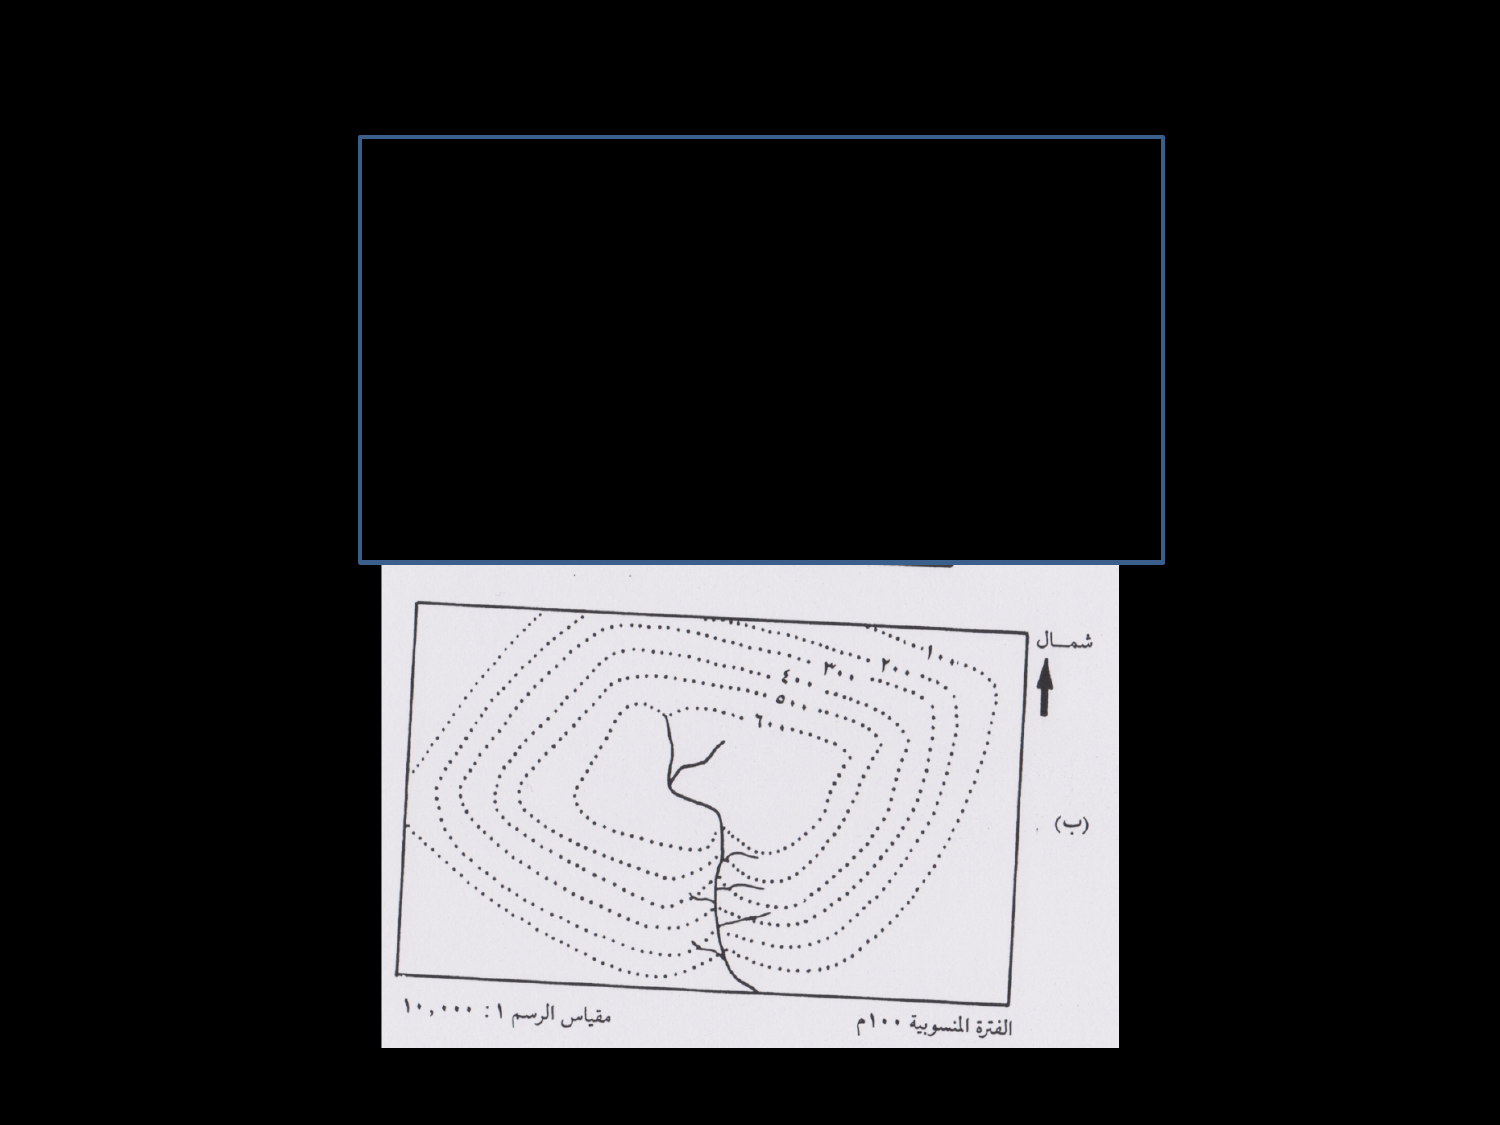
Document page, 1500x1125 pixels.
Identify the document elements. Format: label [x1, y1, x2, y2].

picture [382, 961, 1119, 1048]
list [294, 223, 1206, 961]
text_box [358, 135, 1165, 222]
